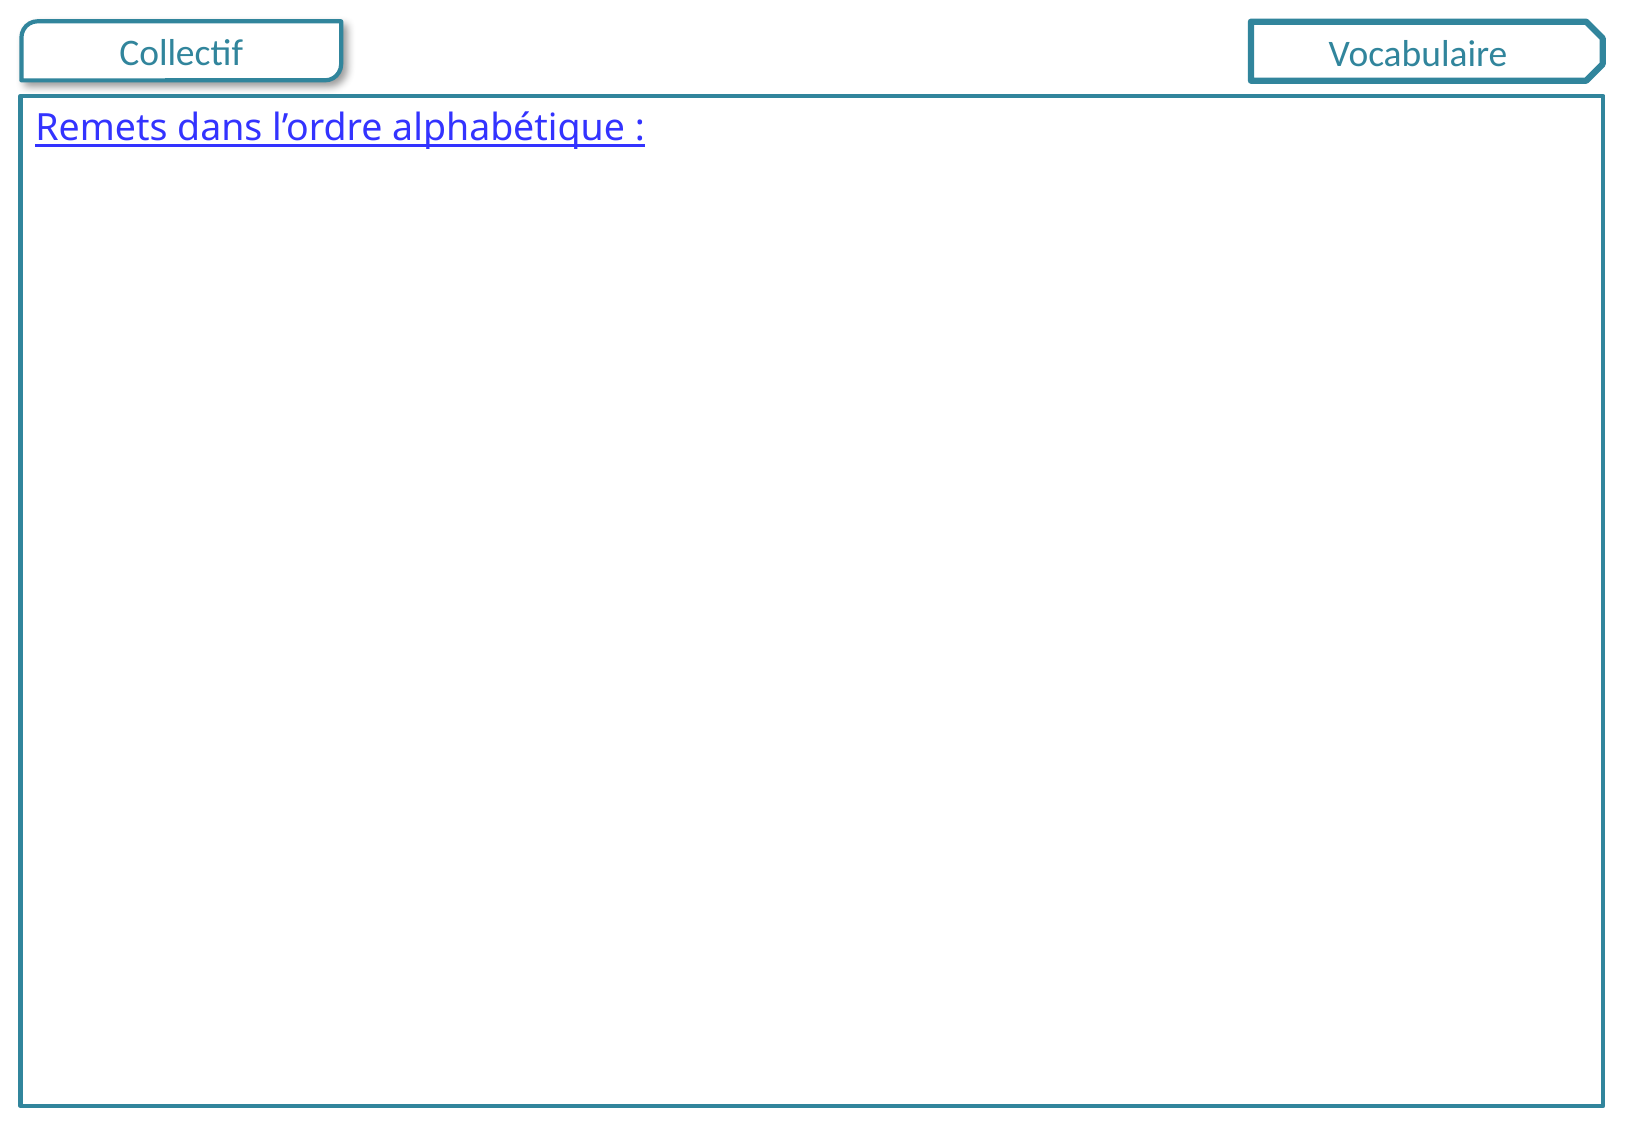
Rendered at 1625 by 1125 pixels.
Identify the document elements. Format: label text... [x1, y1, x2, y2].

list Remets dans l’ordre alphabétique : [18, 94, 1605, 1108]
list Vocabulaire [1251, 21, 1585, 81]
